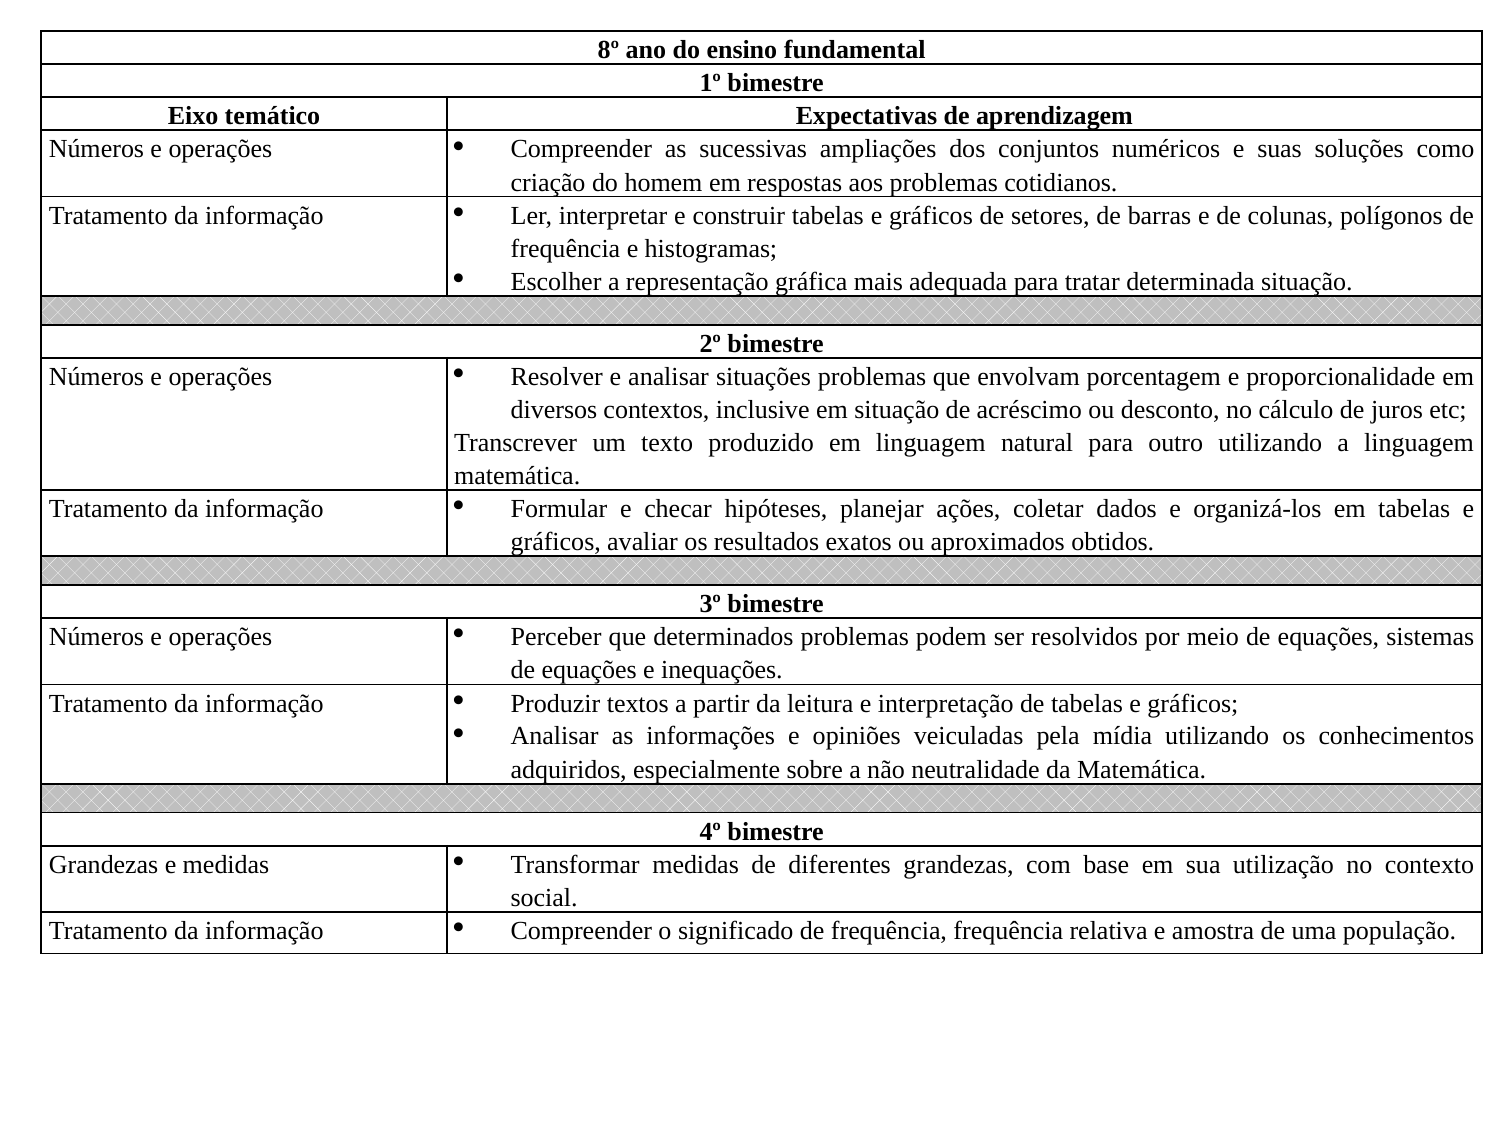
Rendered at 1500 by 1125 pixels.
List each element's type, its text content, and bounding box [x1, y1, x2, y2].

table_cell [42, 785, 1481, 812]
table_cell Produzir textos a partir da leitura e interpretação de tabelas e gráficos; Analisar as informações e opiniões veiculadas pela mídia utilizando os conhecimentos adquiridos, especialmente sobre a não neutralidade da Matemática. [448, 685, 1481, 783]
table_header 8º ano do ensino fundamental [42, 32, 1481, 63]
table_cell Compreender as sucessivas ampliações dos conjuntos numéricos e suas soluções como criação do homem em respostas aos problemas cotidianos. [448, 131, 1481, 196]
table_cell 2º bimestre [42, 326, 1481, 357]
table_cell Tratamento da informação [42, 491, 446, 555]
table_cell Tratamento da informação [42, 685, 446, 783]
table_cell Formular e checar hipóteses, planejar ações, coletar dados e organizá-los em tabelas e gráficos, avaliar os resultados exatos ou aproximados obtidos. [448, 491, 1481, 555]
table_cell Eixo temático [42, 98, 446, 129]
table_cell 3º bimestre [42, 586, 1481, 617]
table_cell Ler, interpretar e construir tabelas e gráficos de setores, de barras e de colunas, polígonos de frequência e histogramas; Escolher a representação gráfica mais adequada para tratar determinada situação. [448, 197, 1481, 295]
table_cell Compreender o significado de frequência, frequência relativa e amostra de uma população. [448, 913, 1481, 953]
table_cell Transformar medidas de diferentes grandezas, com base em sua utilização no contexto social. [448, 847, 1481, 911]
table_cell Expectativas de aprendizagem [448, 98, 1481, 129]
table_cell Tratamento da informação [42, 913, 446, 953]
table_cell Números e operações [42, 359, 446, 489]
table_cell 1º bimestre [42, 65, 1481, 96]
table_cell [42, 297, 1481, 324]
table_cell Grandezas e medidas [42, 847, 446, 911]
table_cell Tratamento da informação [42, 197, 446, 295]
table_cell Perceber que determinados problemas podem ser resolvidos por meio de equações, sistemas de equações e inequações. [448, 619, 1481, 684]
table_cell Números e operações [42, 619, 446, 684]
table_cell Resolver e analisar situações problemas que envolvam porcentagem e proporcionalidade em diversos contextos, inclusive em situação de acréscimo ou desconto, no cálculo de juros etc; Transcrever um texto produzido em linguagem natural para outro utilizando a linguagem matemática. [448, 359, 1481, 489]
table_cell Números e operações [42, 131, 446, 196]
table_cell 4º bimestre [42, 813, 1481, 845]
table_cell [42, 557, 1481, 584]
